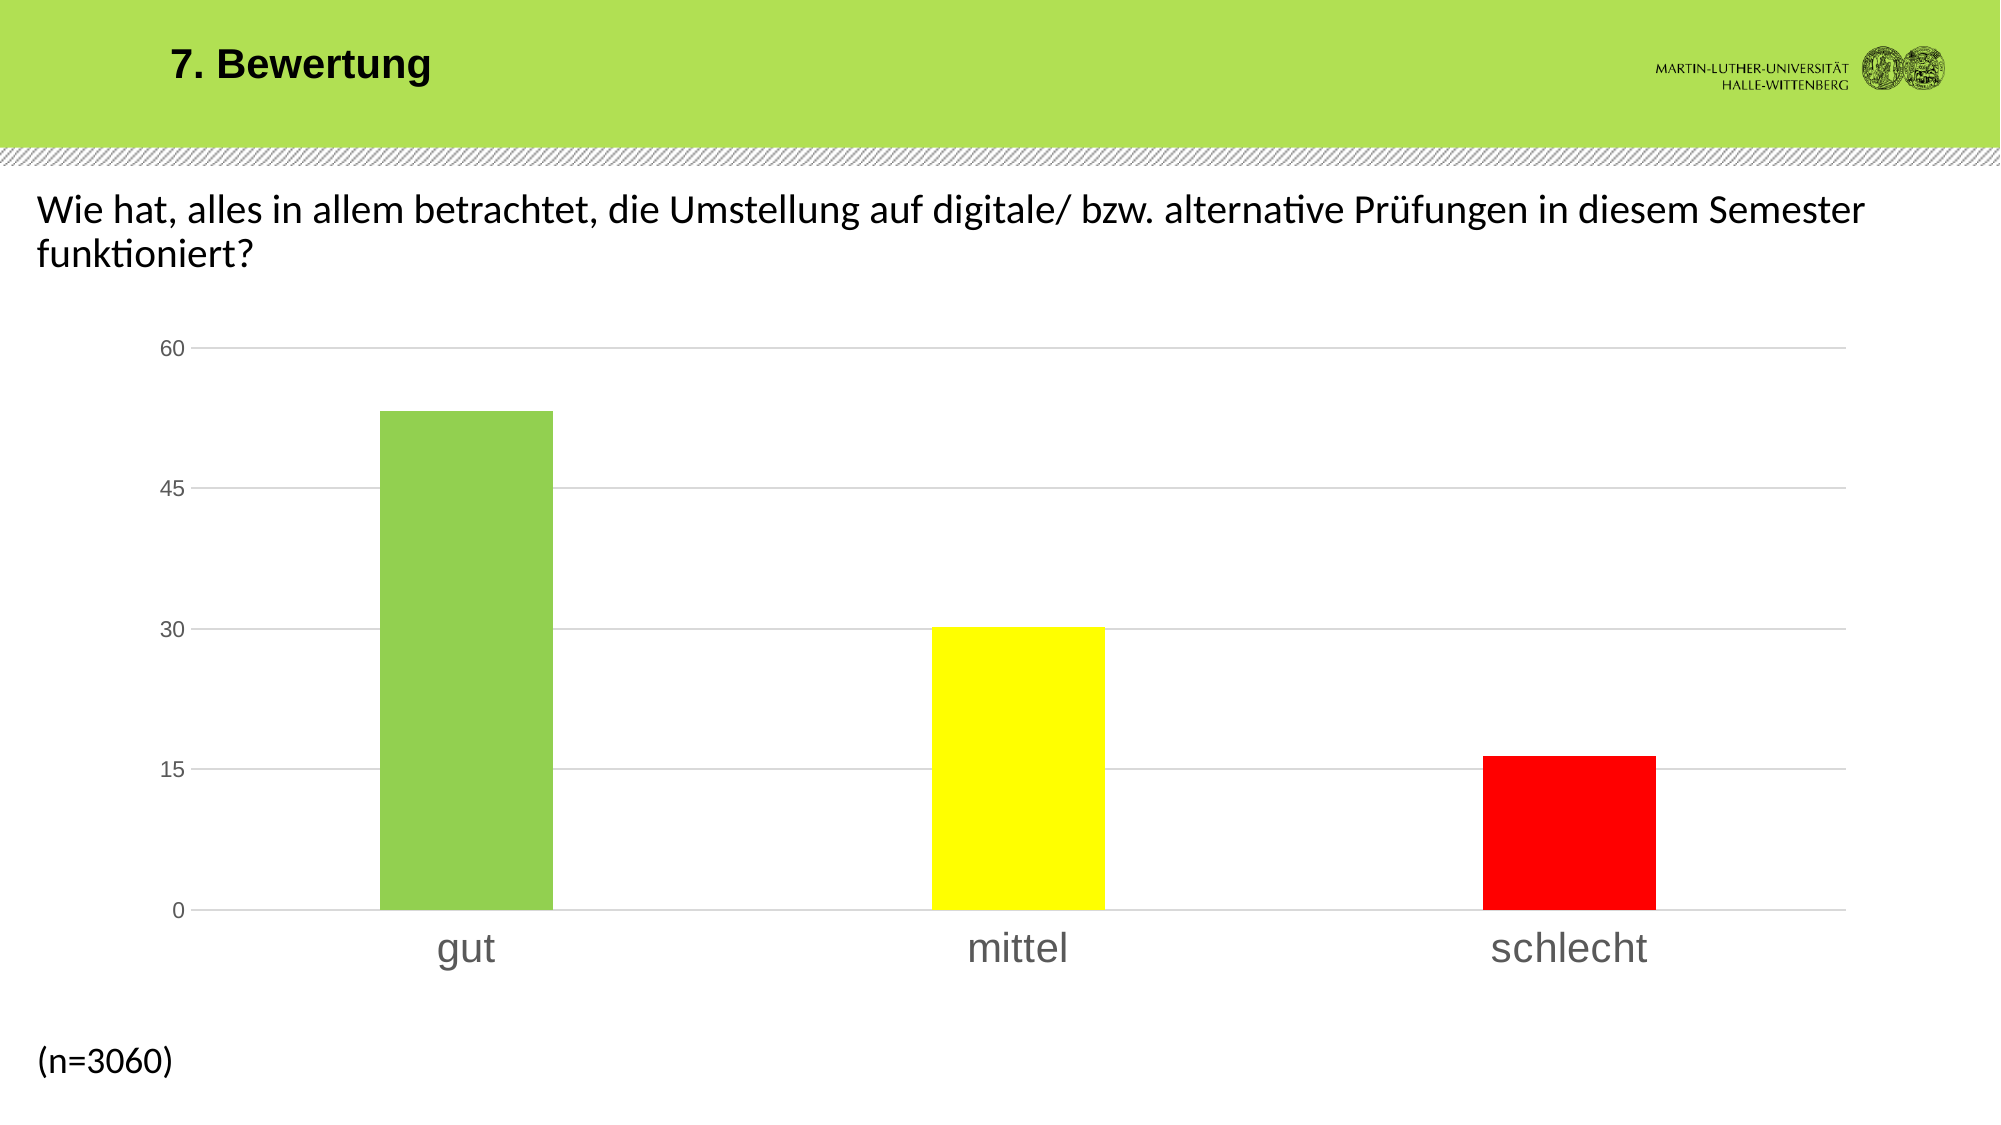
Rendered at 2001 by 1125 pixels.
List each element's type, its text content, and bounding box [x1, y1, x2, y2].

chart [140, 297, 1855, 987]
title Wie hat, alles in allem betrachtet, die Umstellung auf digitale/ bzw. alternative Prüfungen in diesem Semester funktioniert? (n=3060) [36, 187, 1964, 1083]
picture [0, 148, 2000, 166]
picture [1656, 46, 1945, 90]
text_box 7. Bewertung [162, 29, 440, 145]
